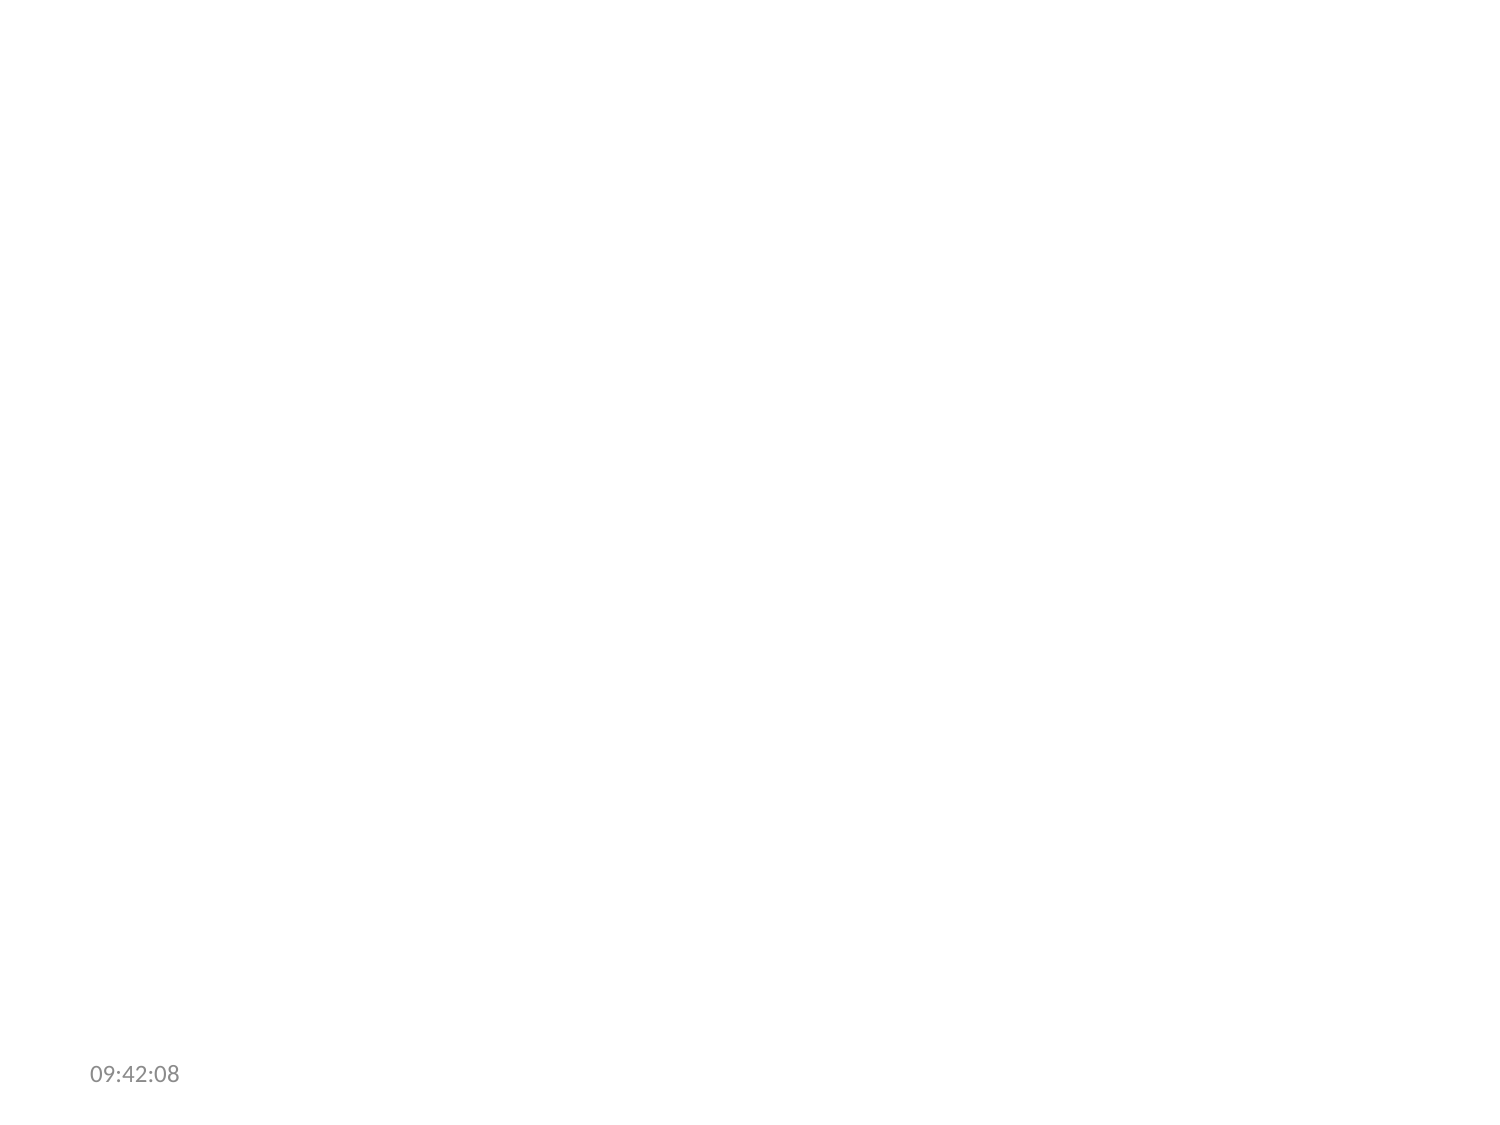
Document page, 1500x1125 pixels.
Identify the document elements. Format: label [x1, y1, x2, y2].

slide_number [75, 1042, 425, 1103]
